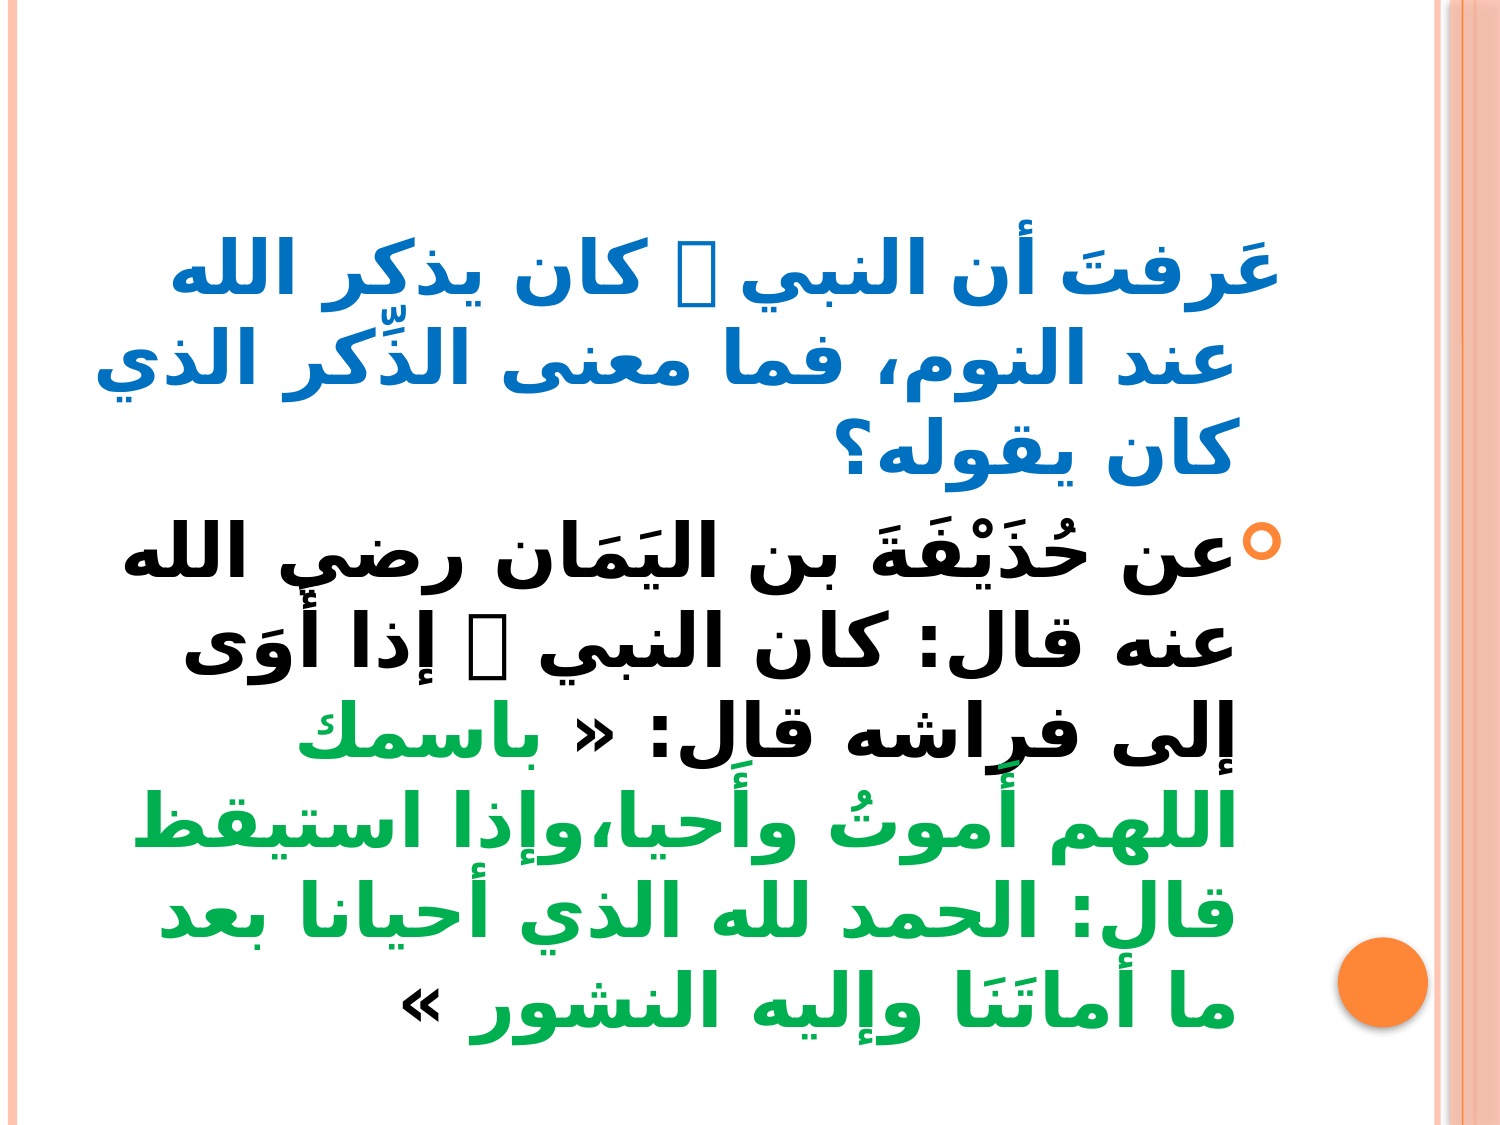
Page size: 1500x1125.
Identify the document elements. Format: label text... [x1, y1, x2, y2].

list عَرفتَ أن النبي  كان يذكر الله عند النوم، فما معنى الذِّكر الذي كان يقوله؟ عن حُذَيْفَةَ بن اليَمَان رضي الله عنه قال: كان النبي  إذا أَوَى إلى فراشه قال: « باسمك اللهم أَموتُ وأَحيا،وإذا استيقظ قال: الحمد لله الذي أحيانا بعد ما أماتَنَا وإليه النشور » [75, 212, 1300, 1062]
